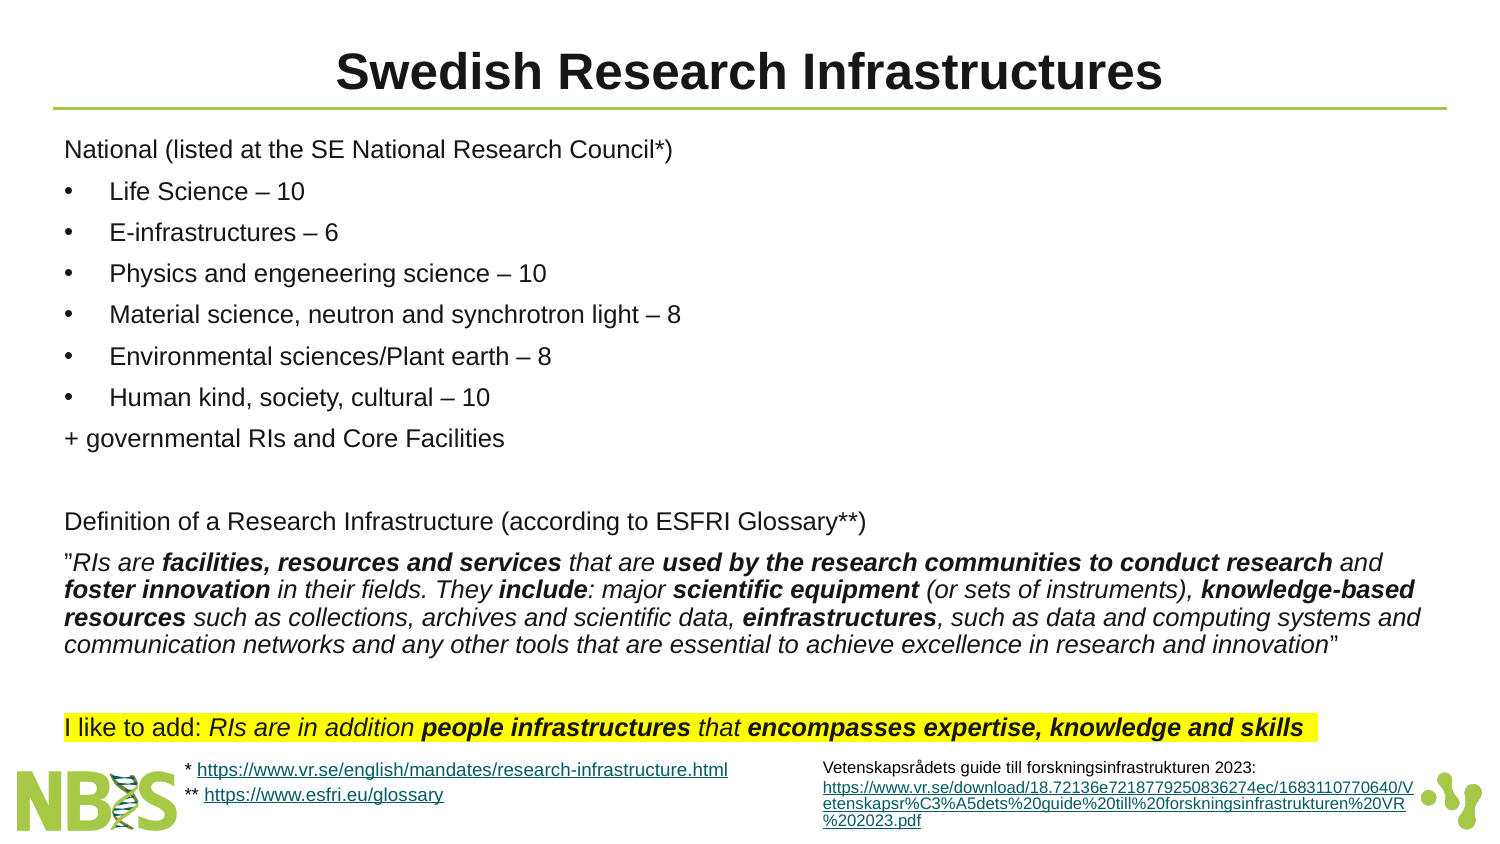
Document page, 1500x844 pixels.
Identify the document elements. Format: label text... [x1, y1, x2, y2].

text_box Vetenskapsrådets guide till forskningsinfrastrukturen 2023: https://www.vr.se/download/18.72136e7218779250836274ec/1683110770640/Vetenskapsr%C3%A5dets%20guide%20till%20forskningsinfrastrukturen%20VR%202023.pdf [808, 749, 1432, 824]
picture [1419, 771, 1483, 831]
picture [17, 771, 178, 831]
text_box * https://www.vr.se/english/mandates/research-infrastructure.html [169, 750, 794, 774]
text_box ** https://www.esfri.eu/glossary [169, 774, 794, 813]
list National (listed at the SE National Research Council*) Life Science – 10 E-infrastructures – 6 Physics and engeneering science – 10 Material science, neutron and synchrotron light – 8 Environmental sciences/Plant earth – 8 Human kind, society, cultural – 10 + governmental RIs and Core Facilities Definition of a Research Infrastructure (according to ESFRI Glossary**) ”RIs are facilities, resources and services that are used by the research communities to conduct research and foster innovation in their fields. They include: major scientific equipment (or sets of instruments), knowledge-based resources such as collections, archives and scientific data, einfrastructures, such as data and computing systems and communication networks and any other tools that are essential to achieve excellence in research and innovation” I like to add: RIs are in addition people infrastructures that encompasses expertise, knowledge and skills [53, 131, 1447, 760]
title Swedish Research Infrastructures [53, 39, 1447, 107]
